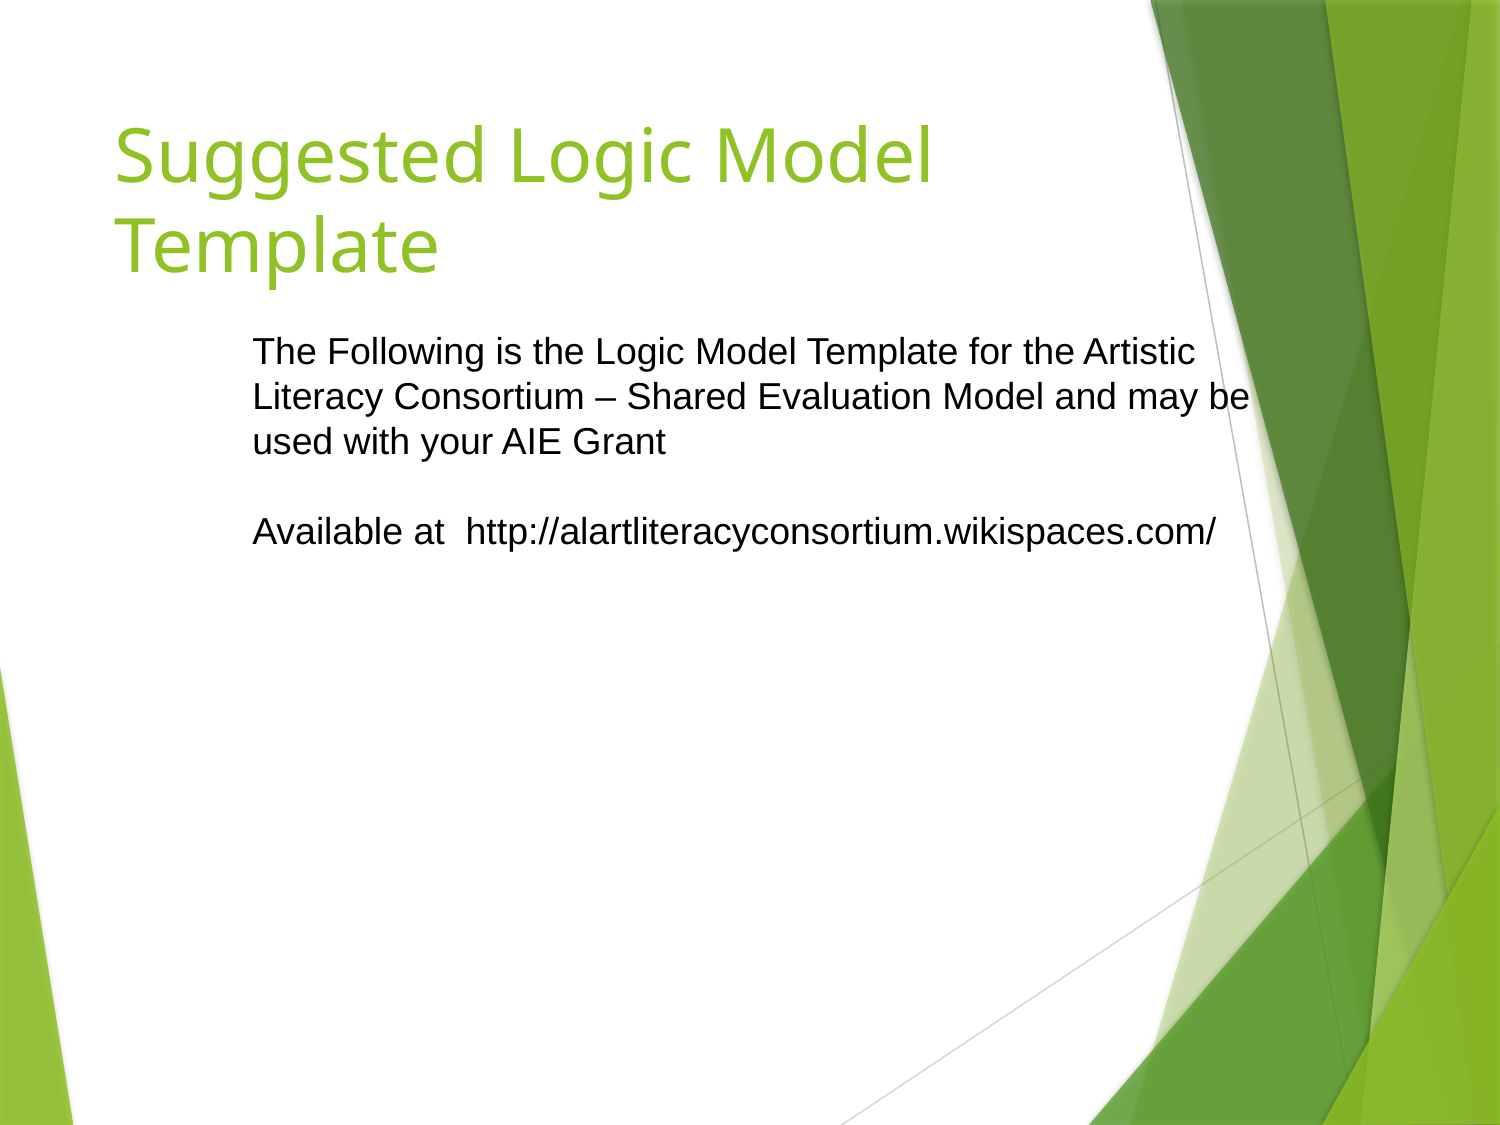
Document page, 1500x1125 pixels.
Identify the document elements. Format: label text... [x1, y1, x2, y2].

title Suggested Logic Model Template [99, 99, 1142, 317]
text_box The Following is the Logic Model Template for the Artistic Literacy Consortium – Shared Evaluation Model and may be used with your AIE Grant Available at http://alartliteracyconsortium.wikispaces.com/ [237, 274, 1275, 605]
